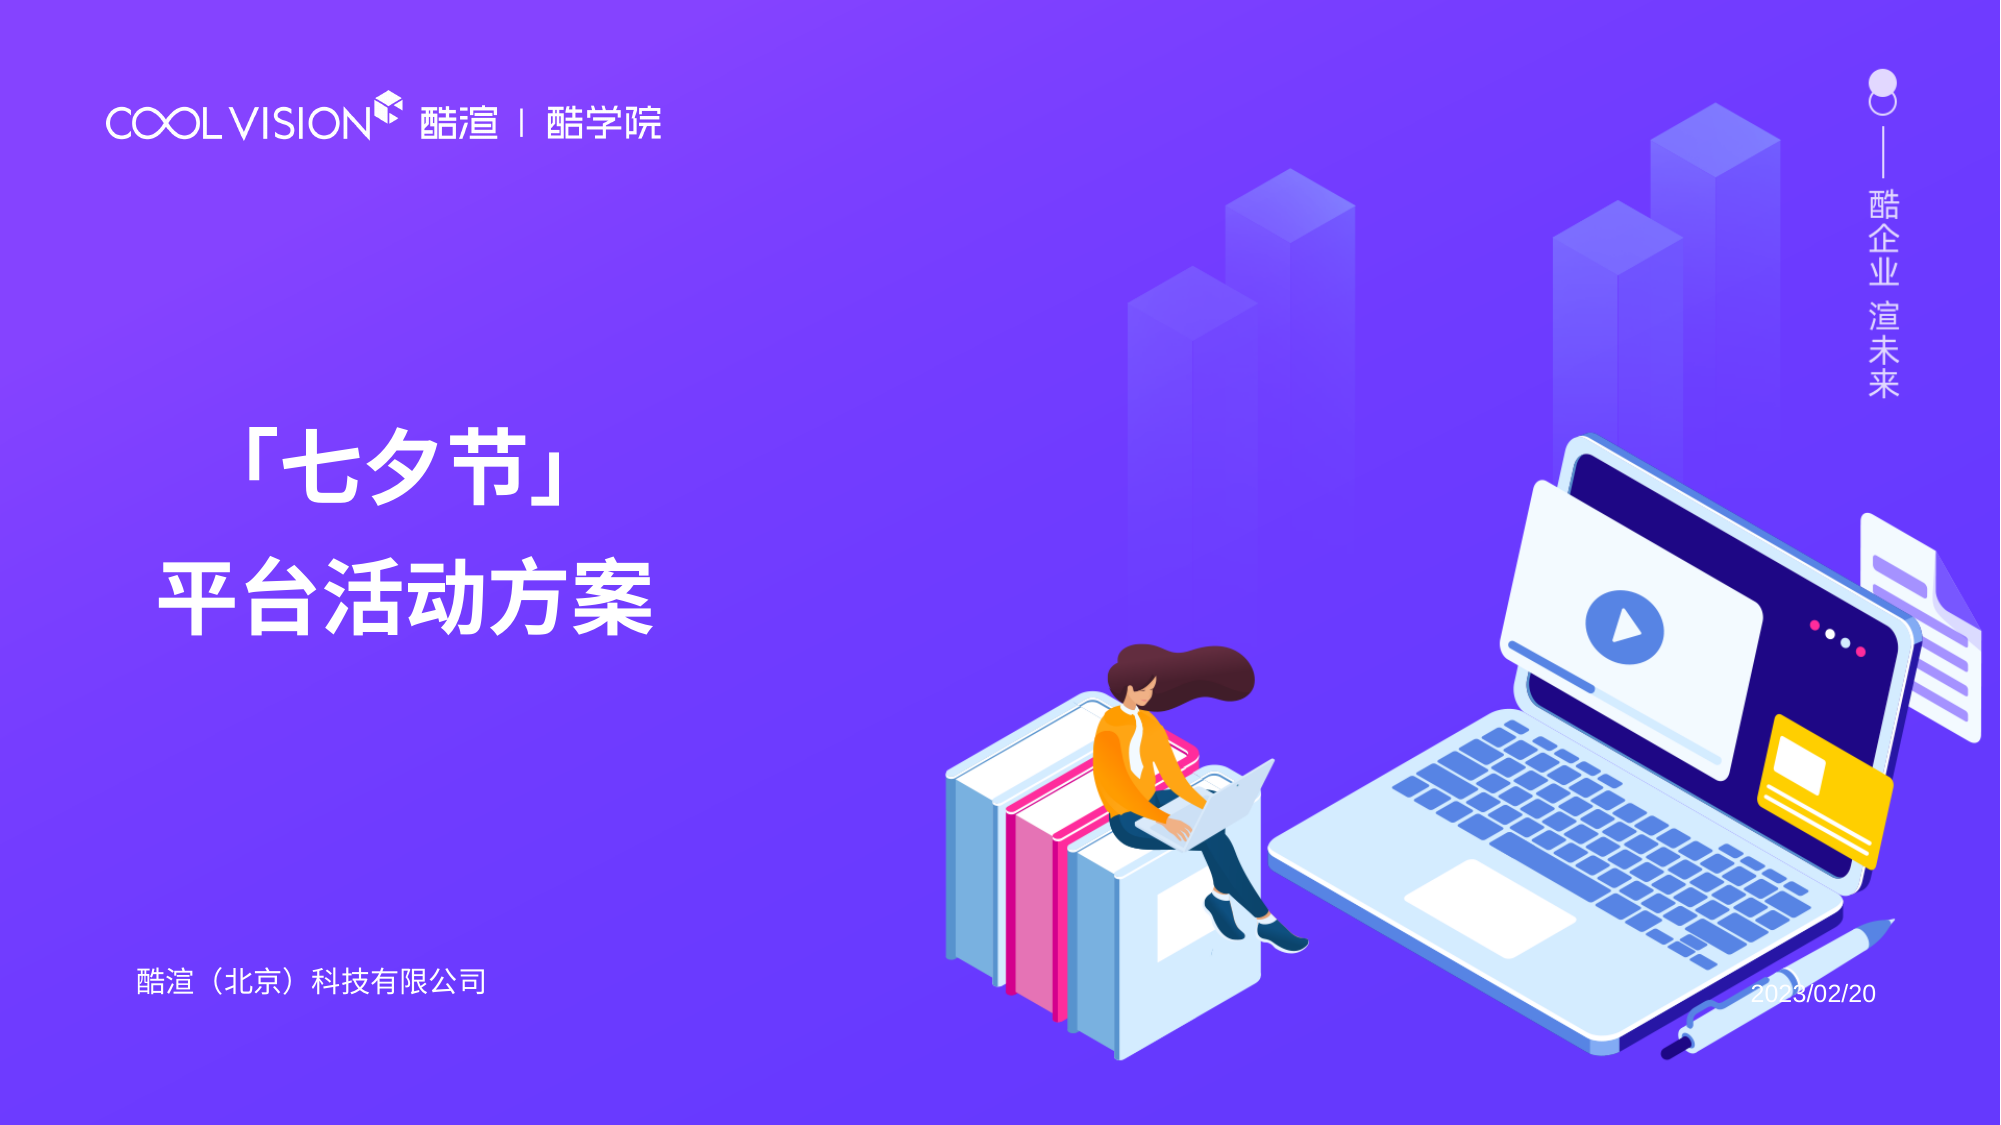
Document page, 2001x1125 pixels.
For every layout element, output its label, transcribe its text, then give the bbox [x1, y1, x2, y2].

text_box 酷渲（北京）科技有限公司 [121, 955, 503, 1006]
picture [0, 0, 2000, 1125]
title 「七夕节」 平台活动方案 [106, 366, 704, 653]
list 2023/02/20 [1325, 969, 1892, 1019]
